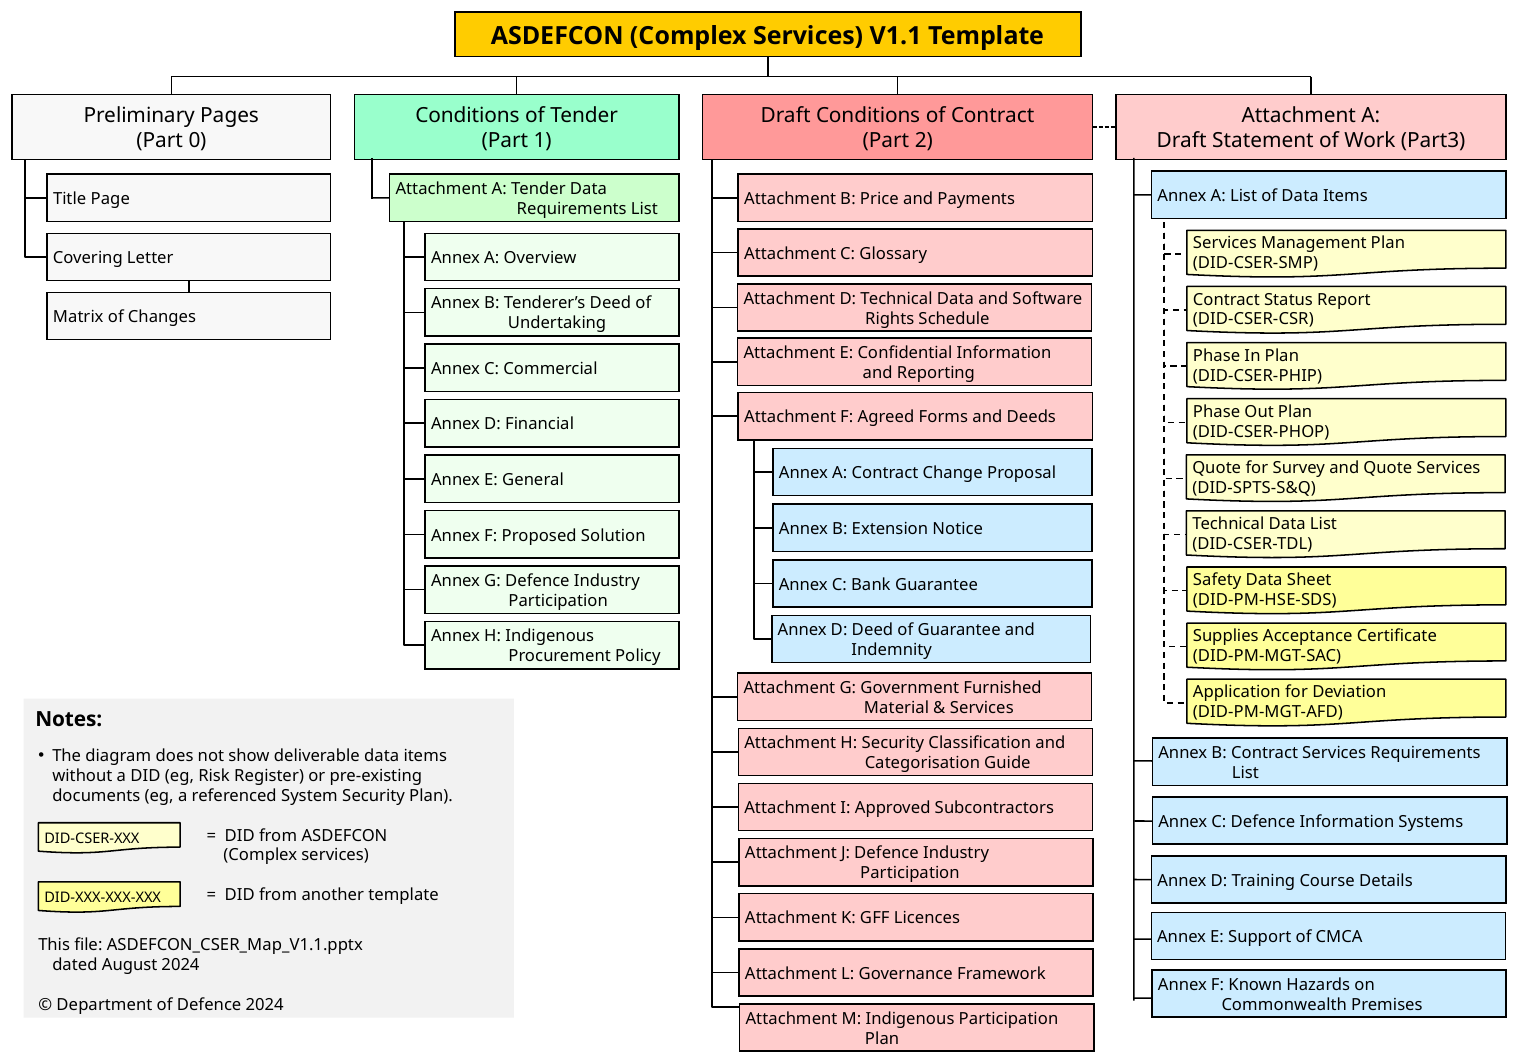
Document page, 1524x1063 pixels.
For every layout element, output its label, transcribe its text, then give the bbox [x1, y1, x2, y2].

text_box Supplies Acceptance Certificate (DID-PM-MGT-SAC) [1184, 620, 1508, 672]
text_box Contract Status Report (DID-CSER-CSR) [1257, 284, 1508, 335]
text_box Annex B: Contract Services Requirements List [1152, 738, 1507, 786]
text_box DID-XXX-XXX-XXX [36, 879, 183, 915]
text_box Preliminary Pages (Part 0) [11, 94, 331, 160]
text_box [395, 227, 434, 250]
text_box Attachment L: Governance Framework [739, 948, 1094, 997]
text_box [625, 249, 825, 274]
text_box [319, 553, 1132, 569]
text_box Technical Data List (DID-CSER-TDL) [1184, 508, 1508, 560]
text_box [303, 570, 1149, 599]
text_box Draft Conditions of Contract (Part 2) [702, 94, 1093, 160]
text_box Annex E: Support of CMCA [1151, 912, 1506, 960]
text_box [201, 421, 628, 444]
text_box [988, 417, 1394, 441]
text_box Attachment E: Confidential Information and Reporting [737, 338, 1036, 386]
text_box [652, 222, 797, 247]
text_box Annex D: Financial [604, 399, 680, 417]
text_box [1153, 220, 1198, 245]
text_box Services Management Plan (DID-CSER-SMP) [1201, 228, 1508, 280]
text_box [430, 443, 1021, 470]
text_box Attachment F: Agreed Forms and Deeds [738, 392, 981, 417]
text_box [1069, 305, 1282, 329]
text_box Attachment I: Approved Subcontractors [738, 783, 1093, 831]
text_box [284, 338, 544, 361]
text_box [375, 498, 1076, 523]
text_box Annex G: Defence Industry Participation [425, 607, 680, 614]
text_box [346, 524, 1105, 551]
text_box Phase Out Plan (DID-CSER-PHOP) [1370, 396, 1508, 442]
text_box Application for Deviation (DID-PM-MGT-AFD) [1184, 677, 1508, 728]
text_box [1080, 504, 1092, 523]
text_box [597, 275, 853, 302]
text_box Attachment D: Technical Data and Software Rights Schedule [737, 283, 1092, 332]
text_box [16, 167, 56, 190]
text_box Attachment K: GFF Licences [739, 893, 1094, 941]
text_box Notes: [23, 698, 514, 1018]
text_box ASDEFCON (Complex Services) V1.1 Template [454, 11, 1081, 57]
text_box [707, 166, 743, 192]
text_box Annex F: Known Hazards on Commonwealth Premises [1151, 969, 1507, 1018]
text_box Annex D: Deed of Guarantee and Indemnity [771, 615, 1091, 663]
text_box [1013, 361, 1338, 385]
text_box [604, 418, 991, 442]
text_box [679, 194, 771, 221]
text_box Annex A: List of Data Items [1151, 171, 1506, 219]
text_box DID-CSER-XXX [36, 820, 183, 855]
text_box Attachment A: Draft Statement of Work (Part3) [1116, 94, 1506, 160]
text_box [0, 196, 86, 220]
text_box Conditions of Tender (Part 1) [354, 94, 680, 160]
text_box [368, 255, 461, 278]
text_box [402, 471, 1048, 497]
text_box Covering Letter [47, 233, 331, 281]
text_box Attachment B: Price and Payments [748, 174, 1093, 222]
text_box The diagram does not show deliverable data items without a DID (eg, Risk Register) or pre-existing documents (eg, a referenced System Security Plan). = DID from ASDEFCON (Complex services) = DID from another template This file: ASDEFCON_CSER_Map_V1.1.pptx dated August 2024 © Department of Defence 2024 [32, 738, 505, 1020]
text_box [257, 366, 572, 389]
text_box Attachment G: Government Furnished Material & Services [737, 673, 1092, 721]
text_box Annex A: Overview [437, 233, 647, 281]
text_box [312, 310, 517, 333]
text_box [1097, 276, 1254, 301]
text_box Quote for Survey and Quote Services (DID-SPTS-S&Q) [1184, 452, 1508, 504]
text_box Safety Data Sheet (DID-PM-HSE-SDS) [1184, 564, 1508, 616]
text_box Attachment H: Security Classification and Categorisation Guide [738, 728, 1093, 776]
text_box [1024, 445, 1422, 469]
text_box Title Page [59, 174, 331, 222]
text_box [1041, 333, 1309, 357]
text_box Annex A: Contract Change Proposal [1052, 477, 1092, 496]
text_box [229, 393, 600, 416]
text_box Annex D: Training Course Details [1151, 855, 1506, 904]
text_box Annex C: Commercial [548, 344, 680, 392]
text_box Annex H: Indigenous Procurement Policy [425, 621, 680, 669]
text_box Annex B: Tenderer’s Deed of Undertaking [492, 288, 680, 336]
text_box Attachment J: Defence Industry Participation [739, 838, 1094, 886]
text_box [1125, 248, 1226, 273]
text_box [340, 282, 489, 305]
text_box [985, 389, 1366, 413]
text_box Attachment M: Indigenous Participation Plan [739, 1003, 1094, 1052]
text_box Attachment C: Glossary [801, 228, 1093, 276]
text_box Matrix of Changes [47, 292, 331, 340]
text_box Attachment A: Tender Data Requirements List [389, 174, 680, 222]
text_box Annex C: Defence Information Systems [1152, 796, 1507, 845]
text_box Phase In Plan (DID-CSER-PHIP) [1314, 340, 1508, 388]
